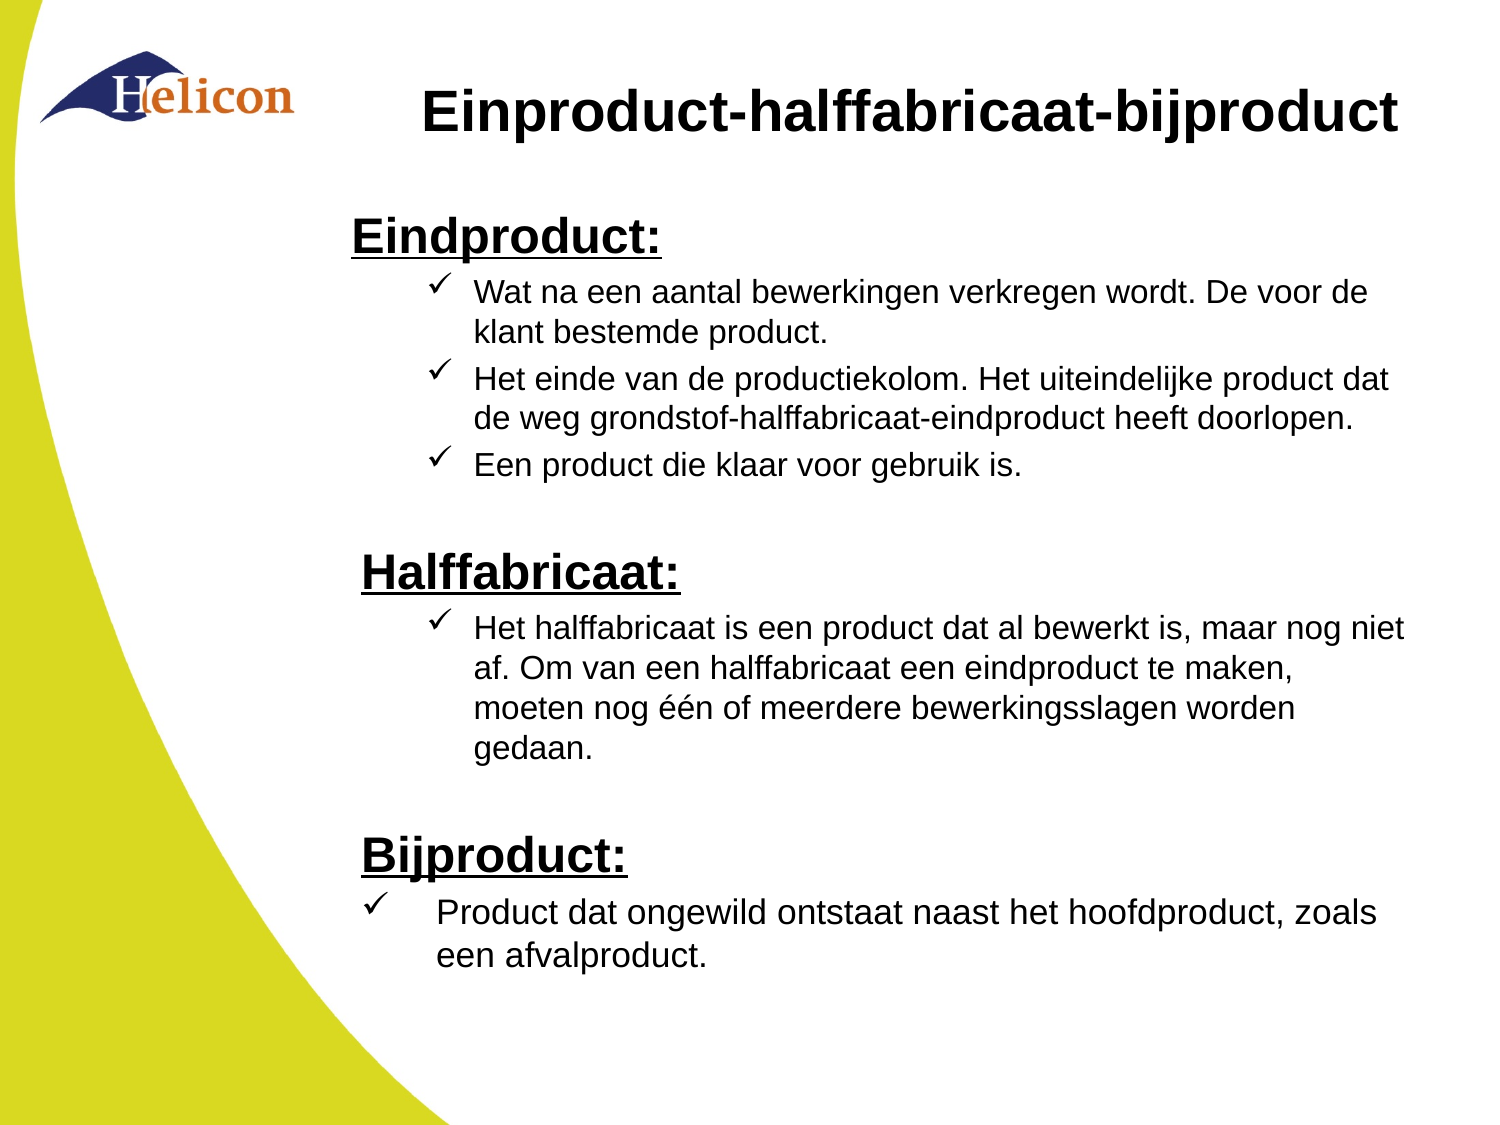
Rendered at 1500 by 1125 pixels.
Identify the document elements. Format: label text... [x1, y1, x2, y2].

list Eindproduct: Wat na een aantal bewerkingen verkregen wordt. De voor de klant bestemde product. Het einde van de productiekolom. Het uiteindelijke product dat de weg grondstof-halffabricaat-eindproduct heeft doorlopen. Een product die klaar voor gebruik is. Halffabricaat: Het halffabricaat is een product dat al bewerkt is, maar nog niet af. Om van een halffabricaat een eindproduct te maken, moeten nog één of meerdere bewerkingsslagen worden gedaan. Bijproduct: Product dat ongewild ontstaat naast het hoofdproduct, zoals een afvalproduct. [336, 196, 1425, 1005]
title Einproduct-halffabricaat-bijproduct [324, 54, 1415, 161]
picture [0, 0, 1500, 1125]
